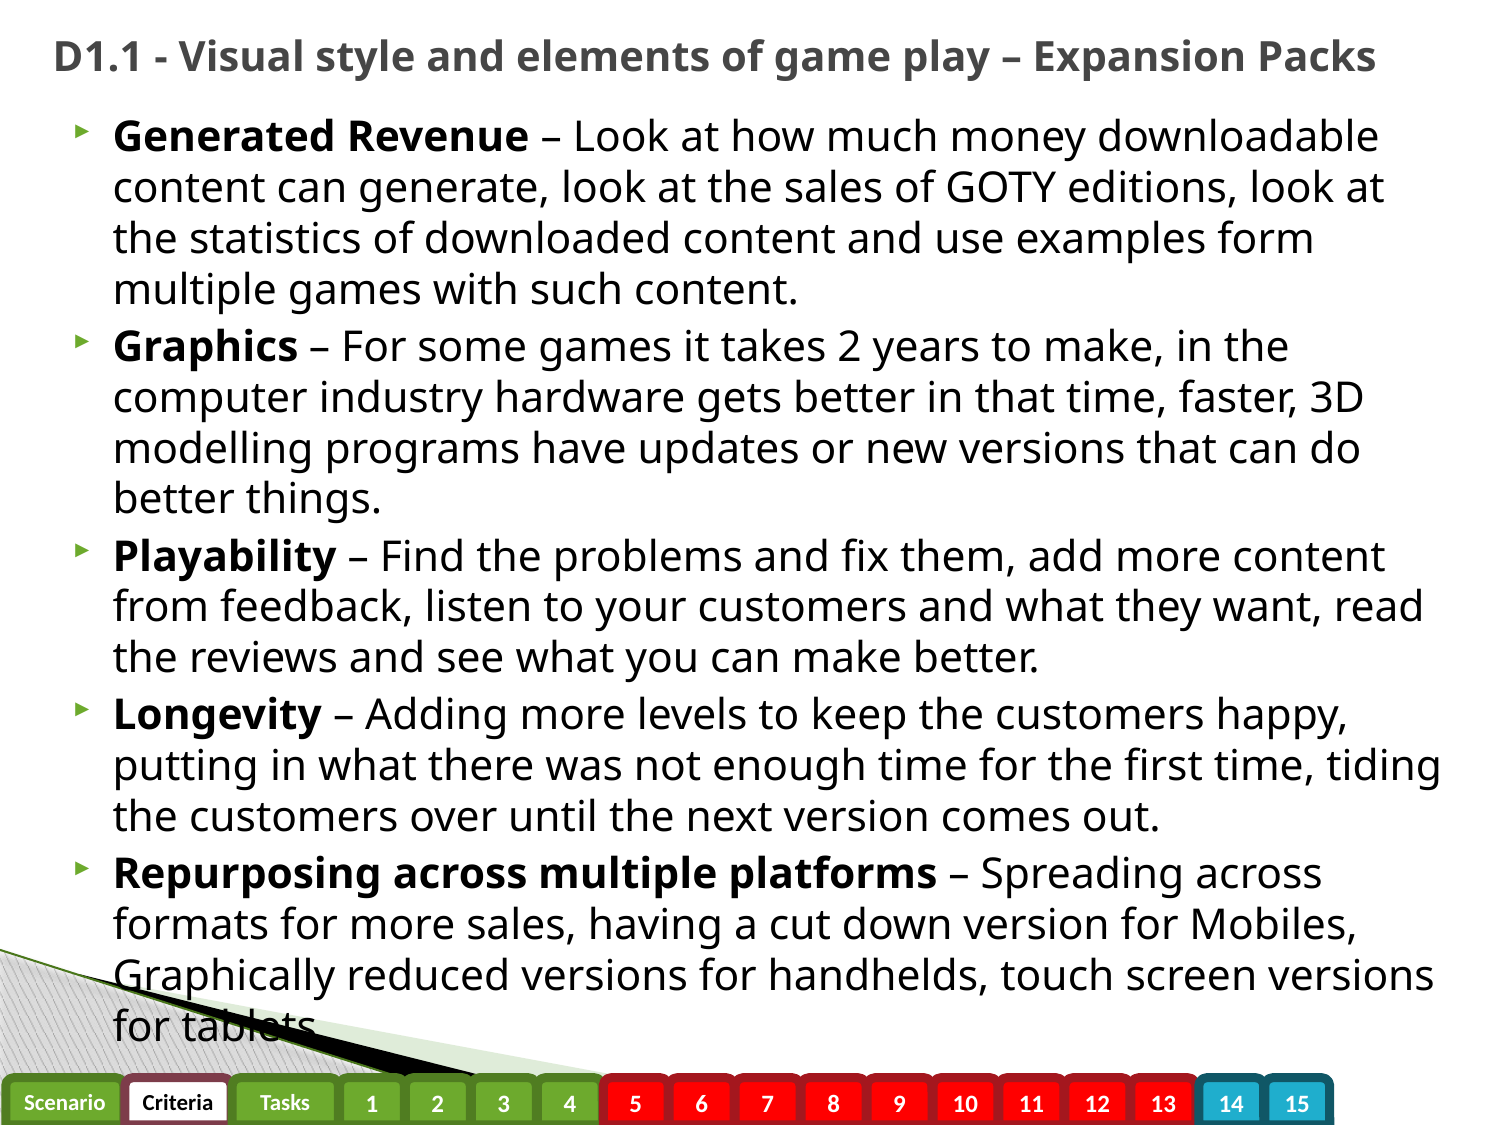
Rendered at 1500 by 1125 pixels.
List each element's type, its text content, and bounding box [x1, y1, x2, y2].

list Generated Revenue – Look at how much money downloadable content can generate, look at the sales of GOTY editions, look at the statistics of downloaded content and use examples form multiple games with such content. Graphics – For some games it takes 2 years to make, in the computer industry hardware gets better in that time, faster, 3D modelling programs have updates or new versions that can do better things. Playability – Find the problems and fix them, add more content from feedback, listen to your customers and what they want, read the reviews and see what you can make better. Longevity – Adding more levels to keep the customers happy, putting in what there was not enough time for the first time, tiding the customers over until the next version comes out. Repurposing across multiple platforms – Spreading across formats for more sales, having a cut down version for Mobiles, Graphically reduced versions for handhelds, touch screen versions for tablets. [41, 101, 1471, 1071]
title D1.1 - Visual style and elements of game play – Expansion Packs [37, 19, 1471, 90]
